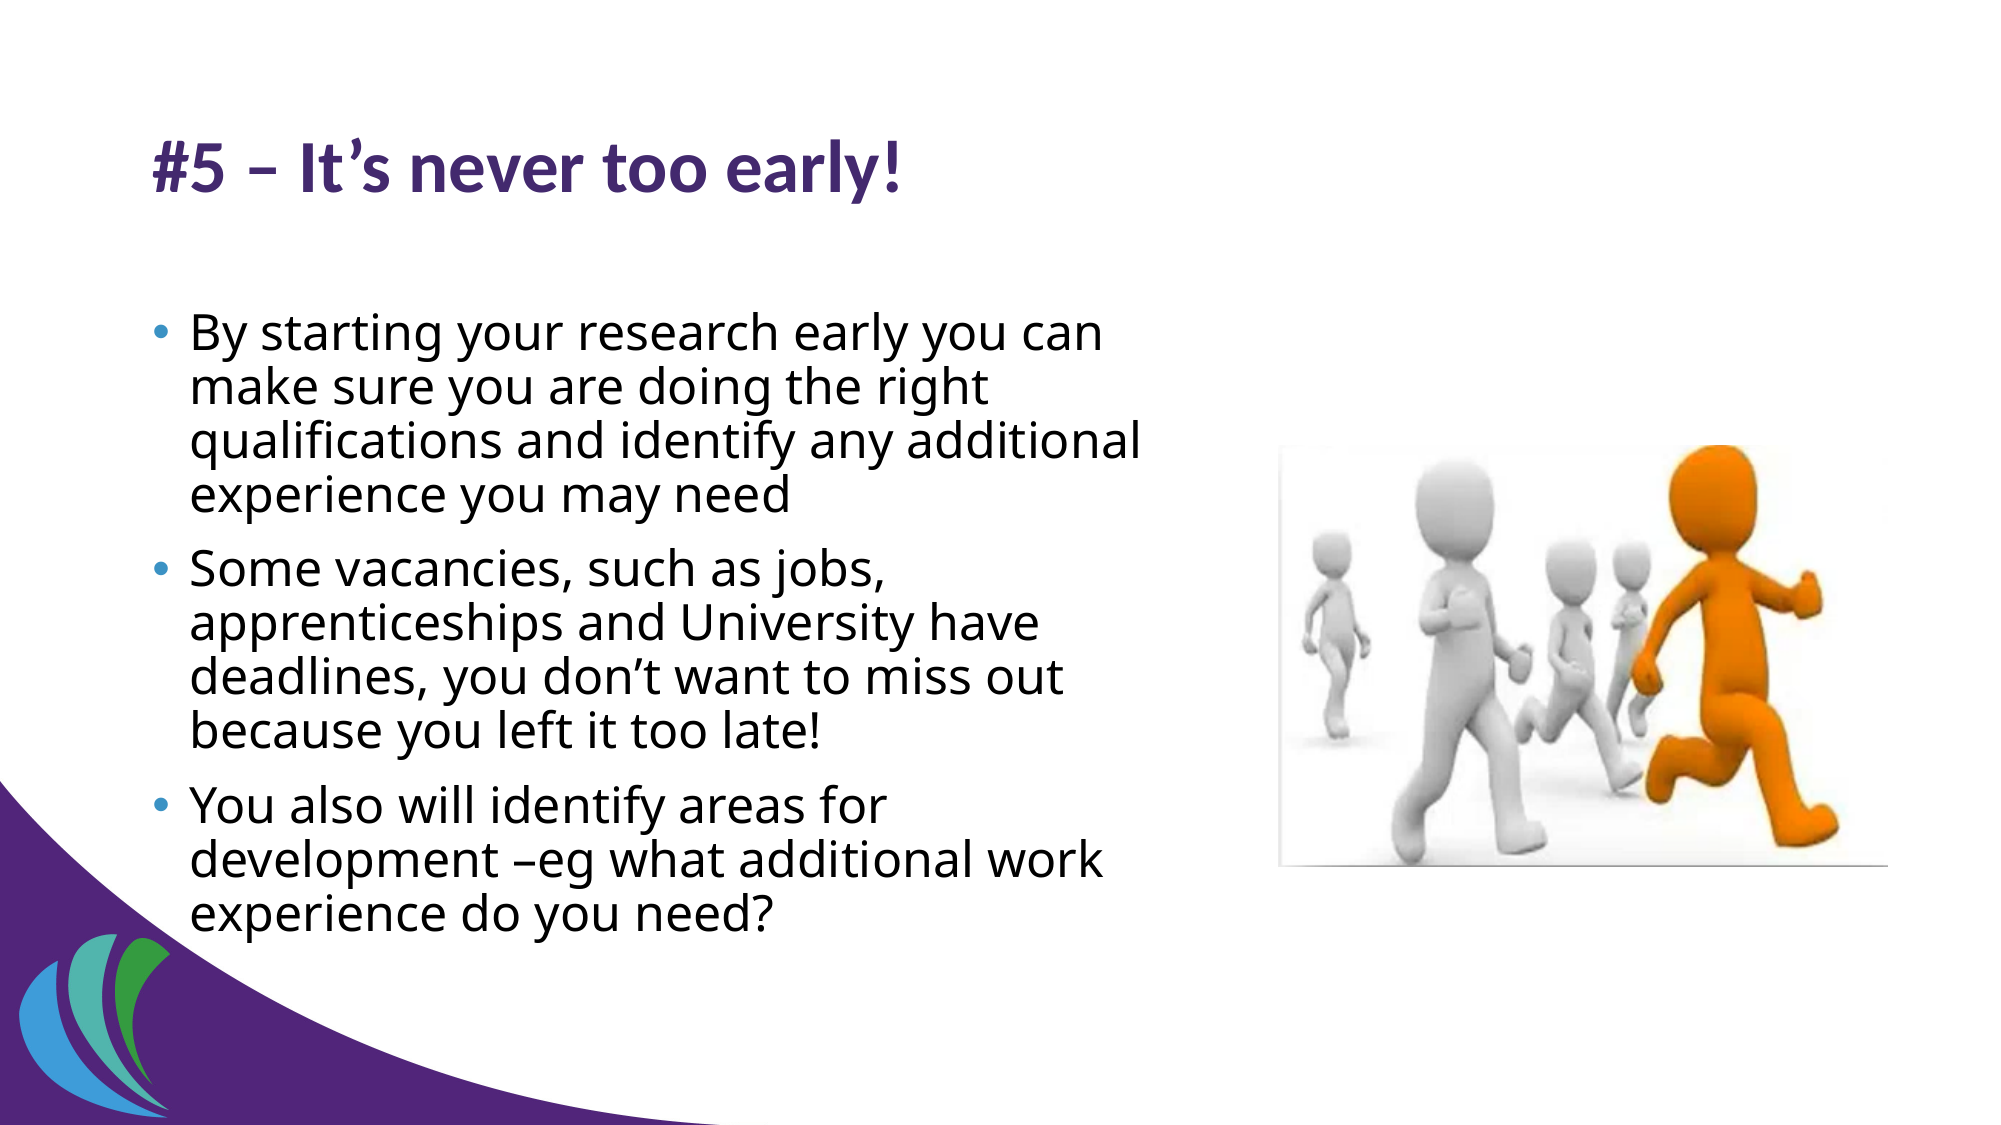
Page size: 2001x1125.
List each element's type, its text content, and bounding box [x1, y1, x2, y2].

list By starting your research early you can make sure you are doing the right qualifications and identify any additional experience you may need Some vacancies, such as jobs, apprenticeships and University have deadlines, you don’t want to miss out because you left it too late! You also will identify areas for development –eg what additional work experience do you need? [137, 299, 1220, 1014]
title #5 – It’s never too early! [137, 59, 1863, 278]
picture [0, 1, 2000, 1125]
